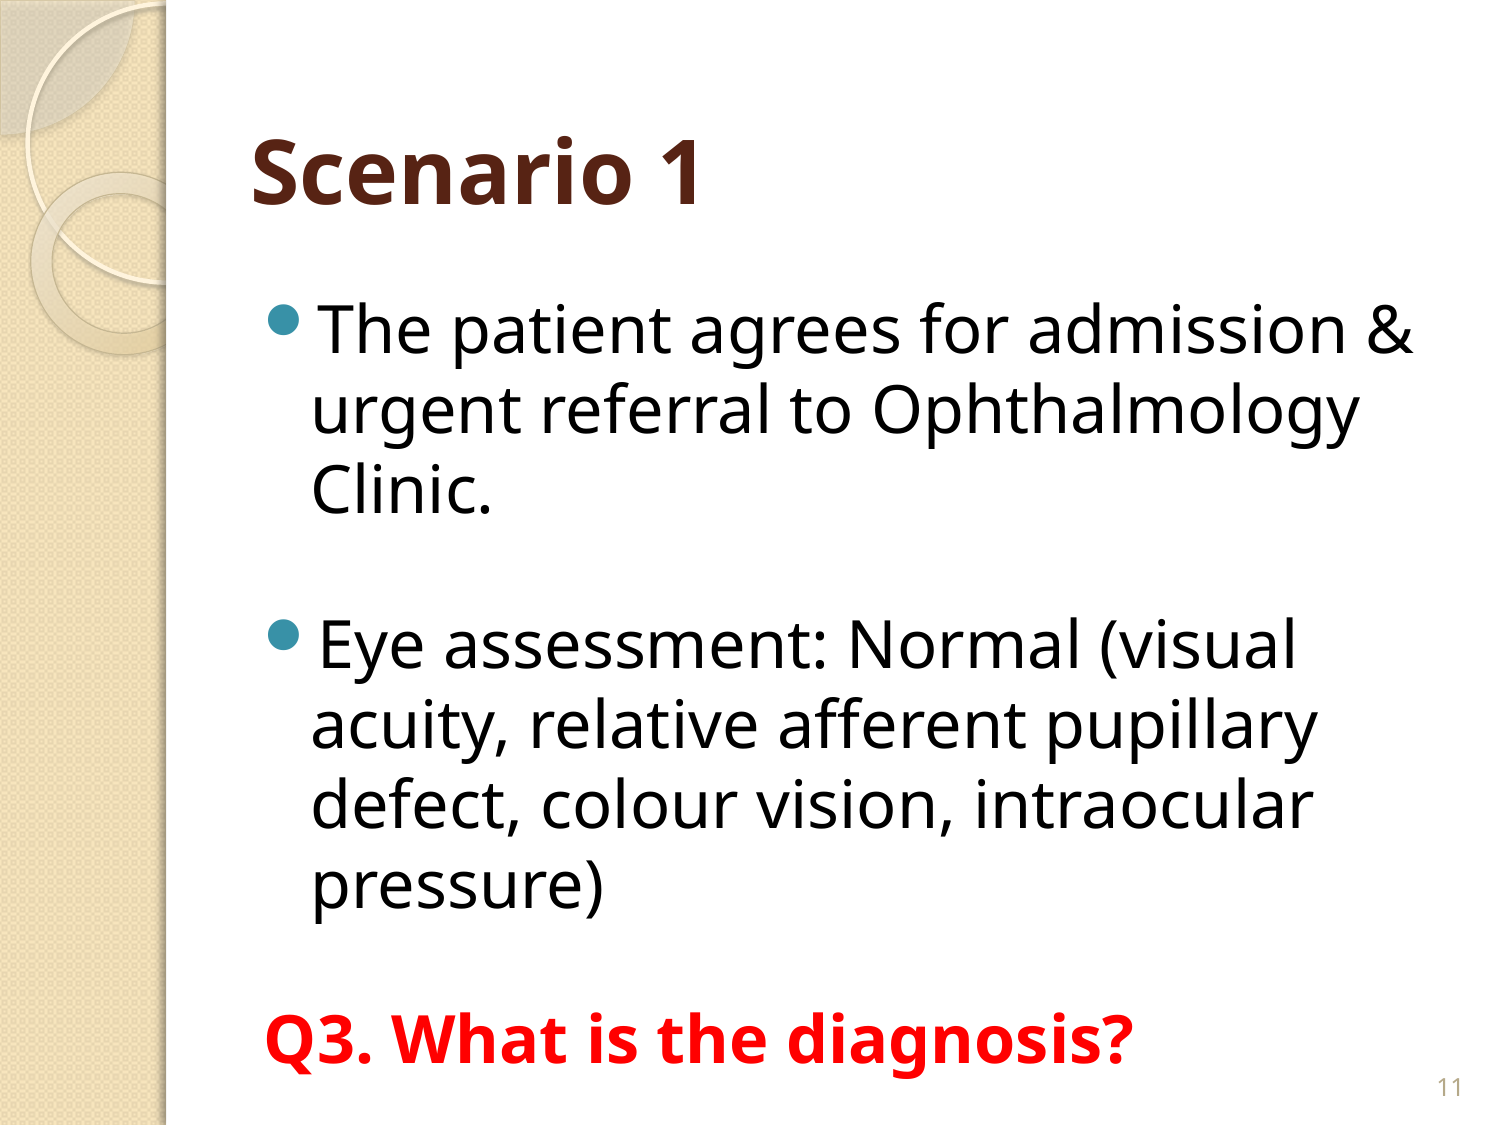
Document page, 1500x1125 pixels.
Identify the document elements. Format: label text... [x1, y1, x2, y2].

list The patient agrees for admission & urgent referral to Ophthalmology Clinic. Eye assessment: Normal (visual acuity, relative afferent pupillary defect, colour vision, intraocular pressure) Q3. What is the diagnosis? [235, 279, 1450, 1068]
title Scenario 1 [235, 75, 1466, 263]
slide_number 11 [1413, 1034, 1488, 1113]
